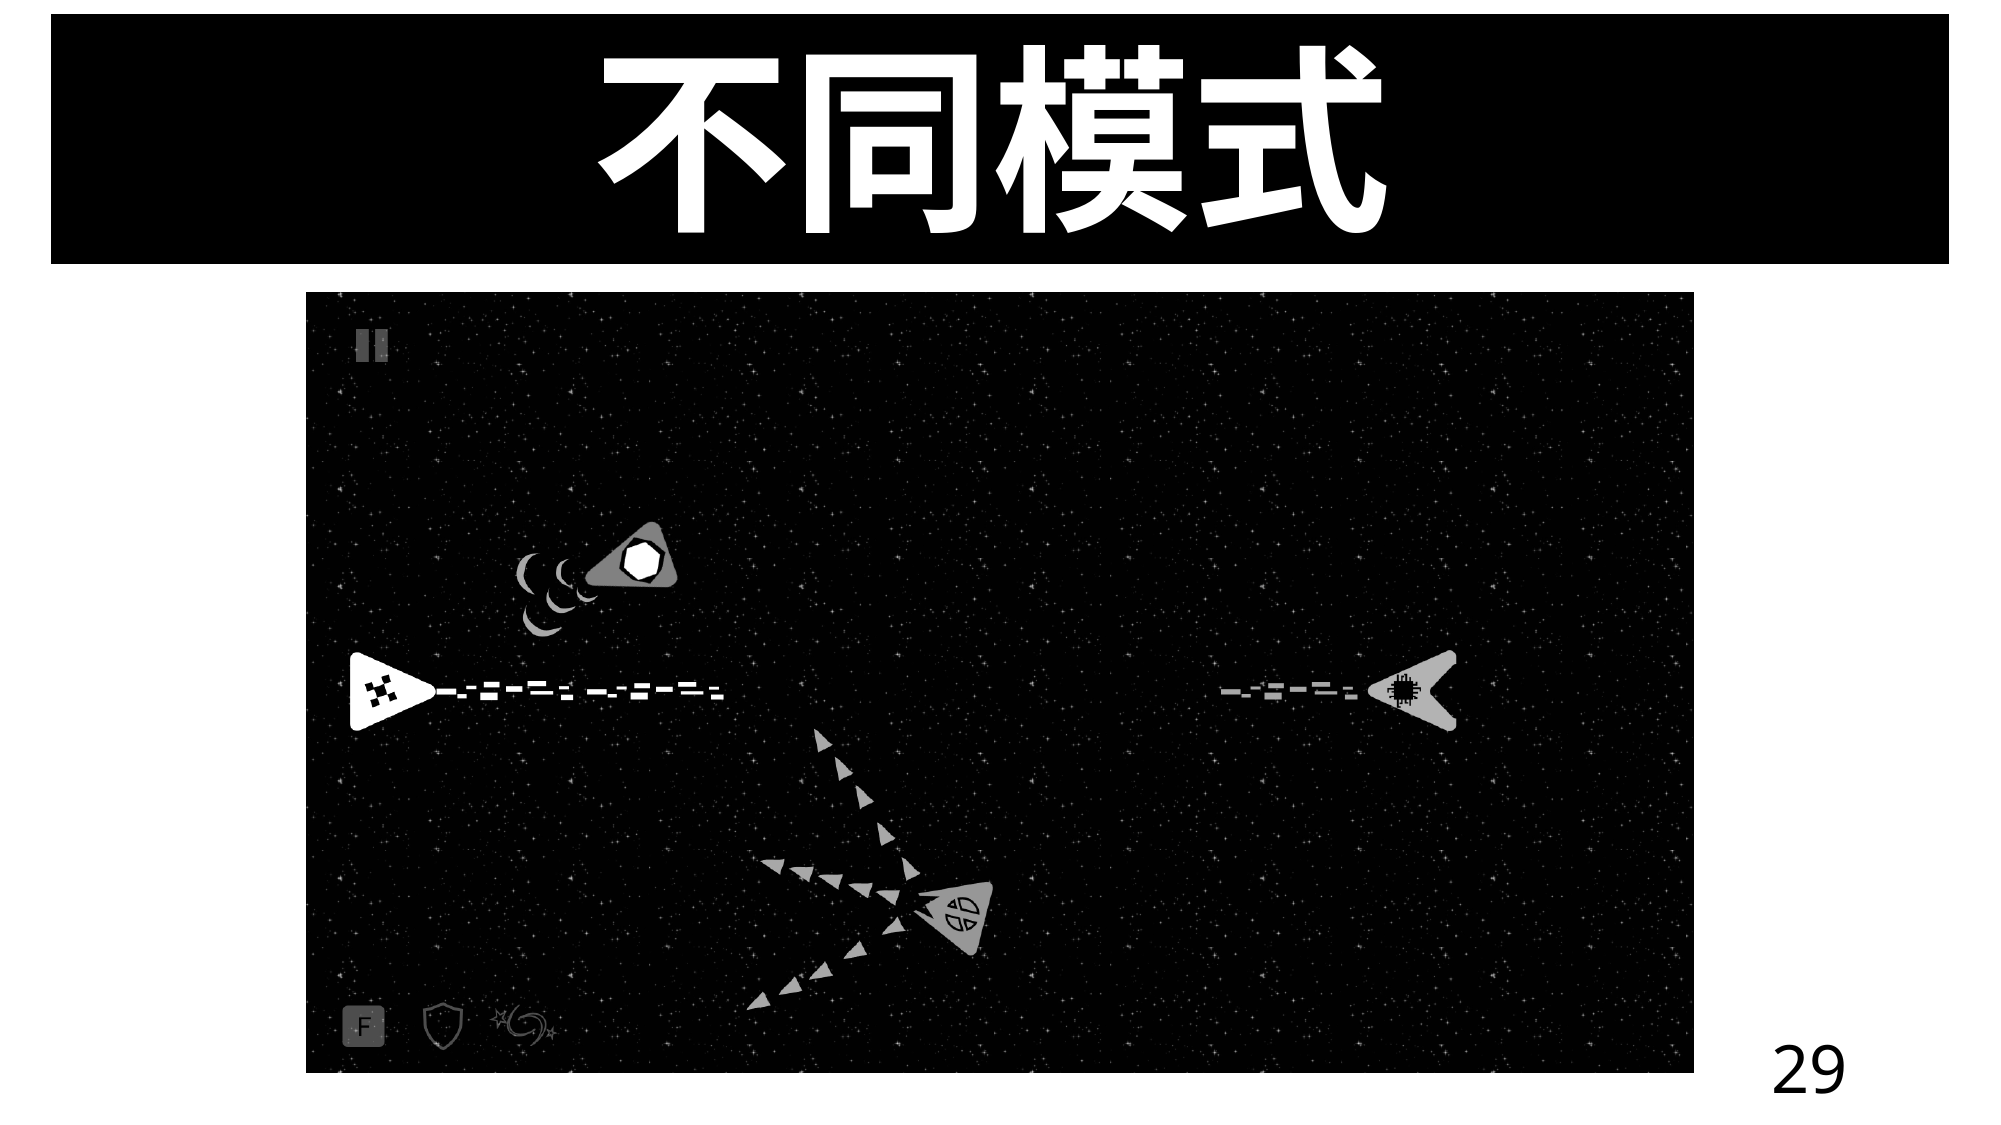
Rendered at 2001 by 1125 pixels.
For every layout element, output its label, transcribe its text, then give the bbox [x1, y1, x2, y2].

text_box 不同模式 [569, 7, 1413, 263]
slide_number 29 [1412, 1042, 1863, 1103]
picture [306, 292, 1694, 1073]
text_box [51, 14, 1949, 264]
